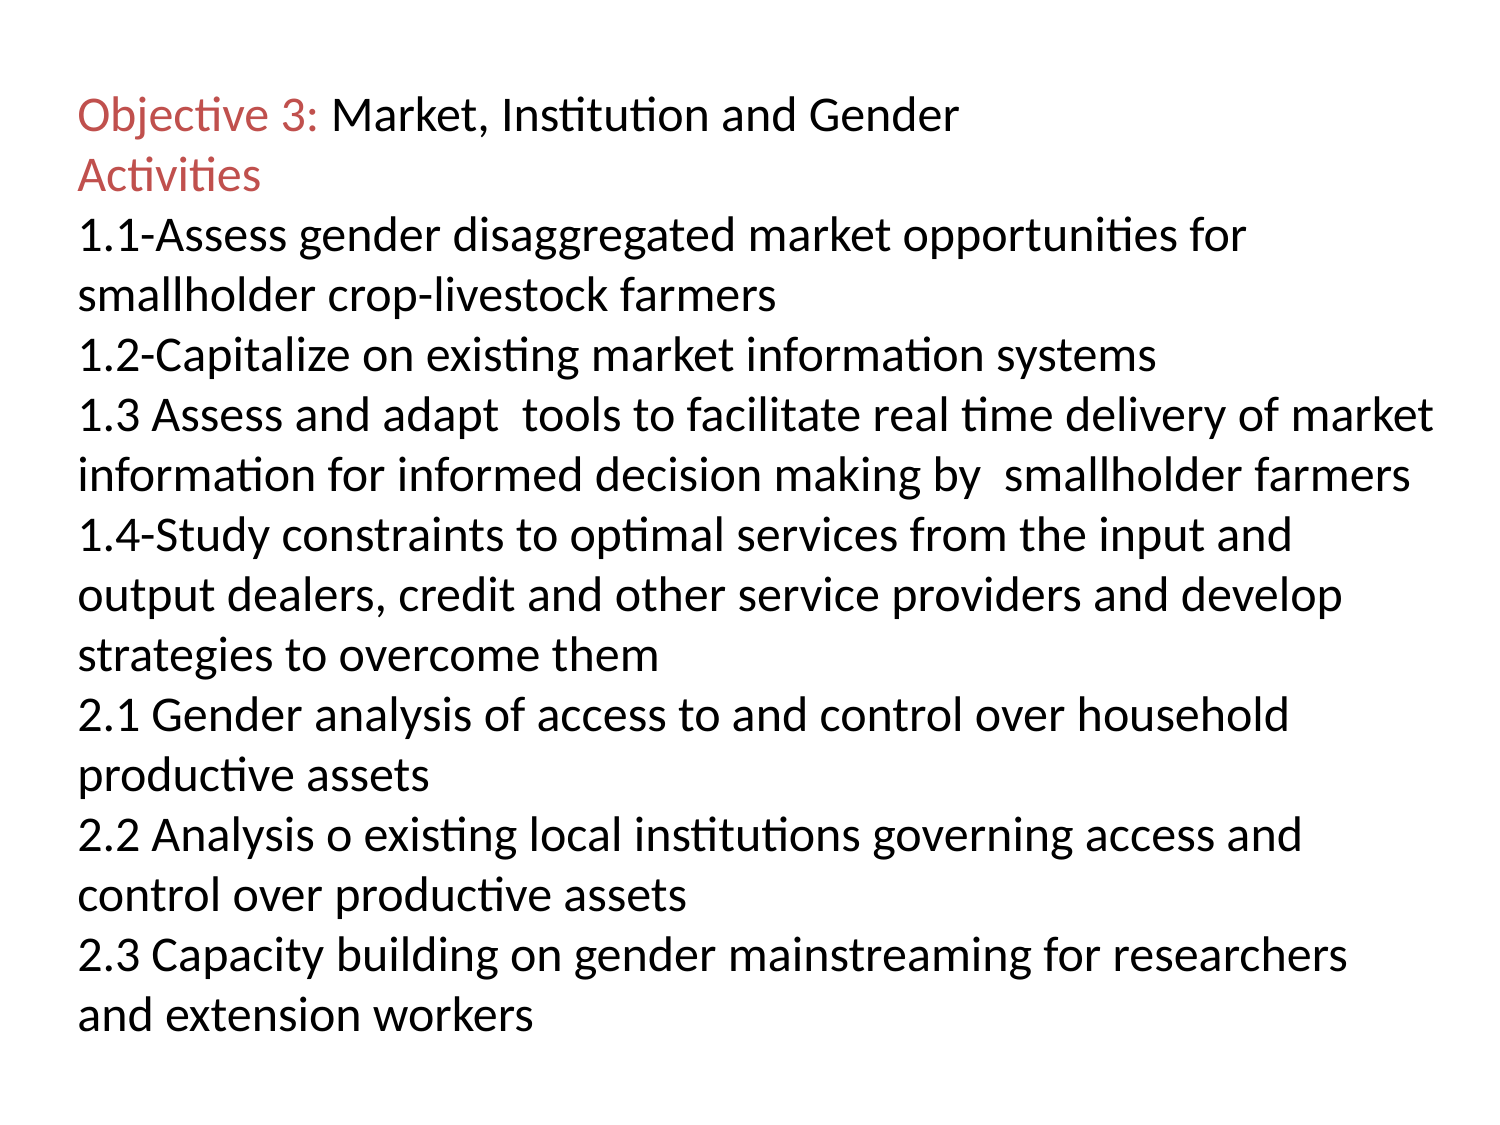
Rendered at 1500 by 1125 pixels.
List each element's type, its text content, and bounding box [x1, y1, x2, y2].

text_box Objective 3: Market, Institution and Gender Activities 1.1-Assess gender disaggregated market opportunities for smallholder crop-livestock farmers 1.2-Capitalize on existing market information systems 1.3 Assess and adapt tools to facilitate real time delivery of market information for informed decision making by smallholder farmers 1.4-Study constraints to optimal services from the input and output dealers, credit and other service providers and develop strategies to overcome them 2.1 Gender analysis of access to and control over household productive assets 2.2 Analysis o existing local institutions governing access and control over productive assets 2.3 Capacity building on gender mainstreaming for researchers and extension workers [62, 74, 1450, 1049]
